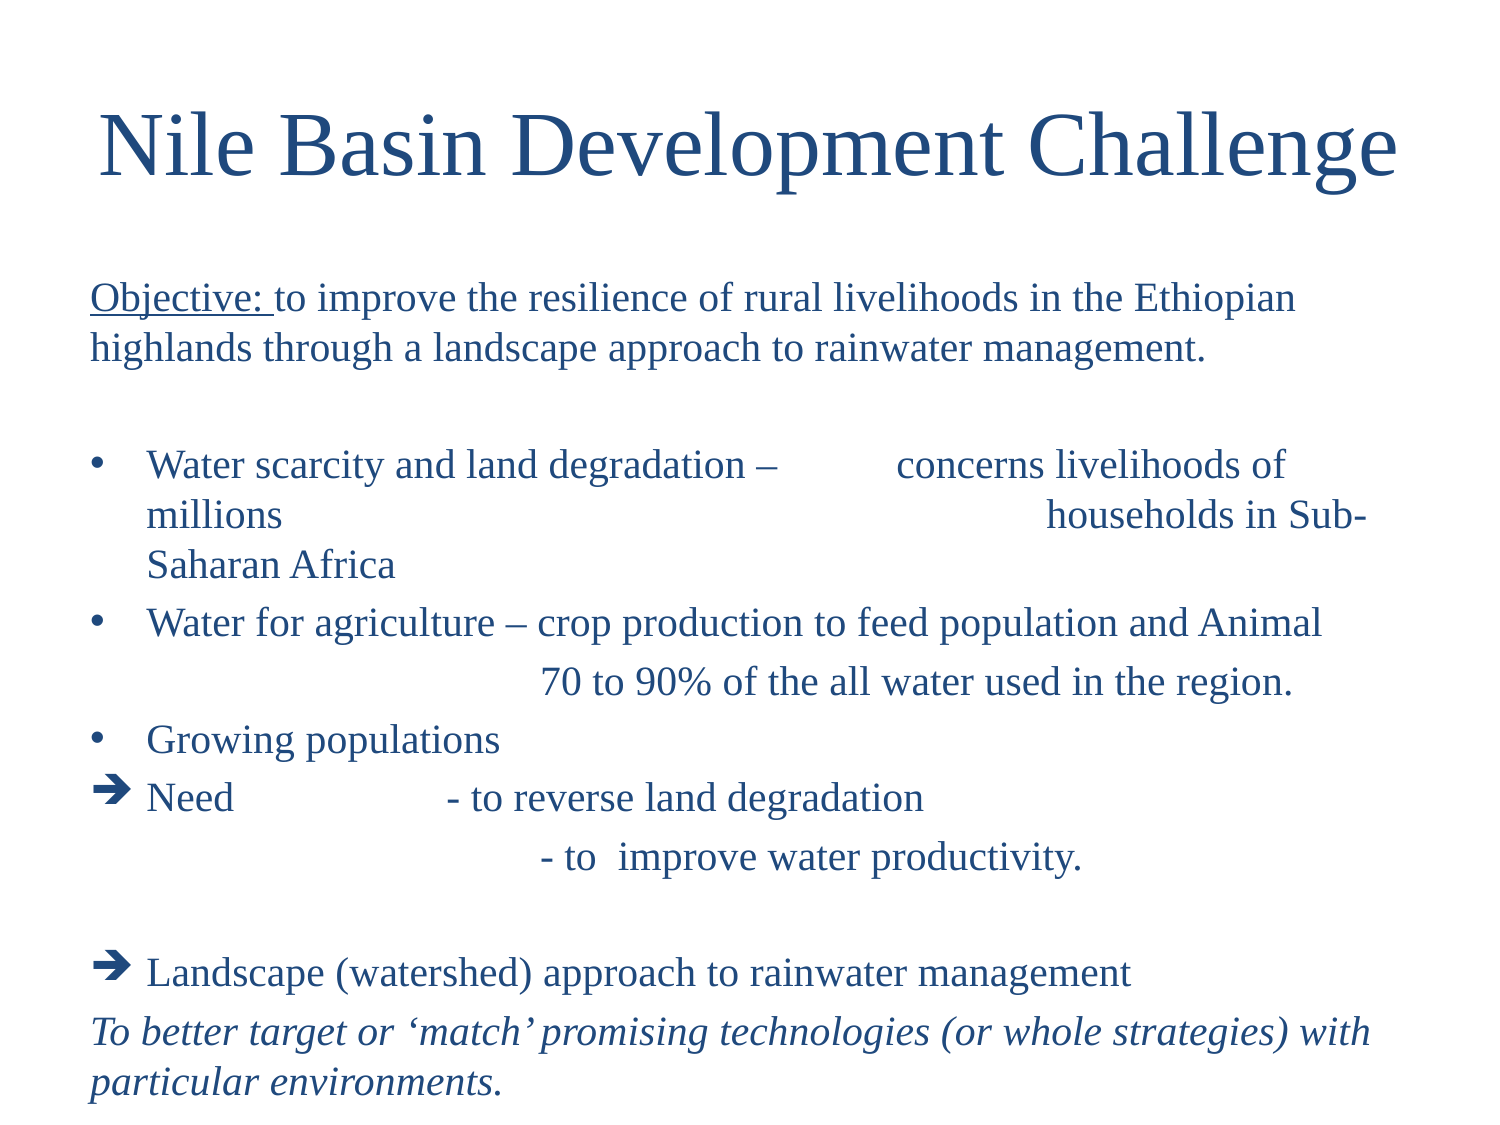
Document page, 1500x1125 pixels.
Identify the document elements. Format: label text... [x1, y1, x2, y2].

list Objective: to improve the resilience of rural livelihoods in the Ethiopian highlands through a landscape approach to rainwater management. Water scarcity and land degradation – concerns livelihoods of millions households in Sub-Saharan Africa Water for agriculture – crop production to feed population and Animal 70 to 90% of the all water used in the region. Growing populations Need - to reverse land degradation - to improve water productivity. Landscape (watershed) approach to rainwater management To better target or ‘match’ promising technologies (or whole strategies) with particular environments. [75, 262, 1425, 1005]
title Nile Basin Development Challenge [75, 45, 1425, 233]
